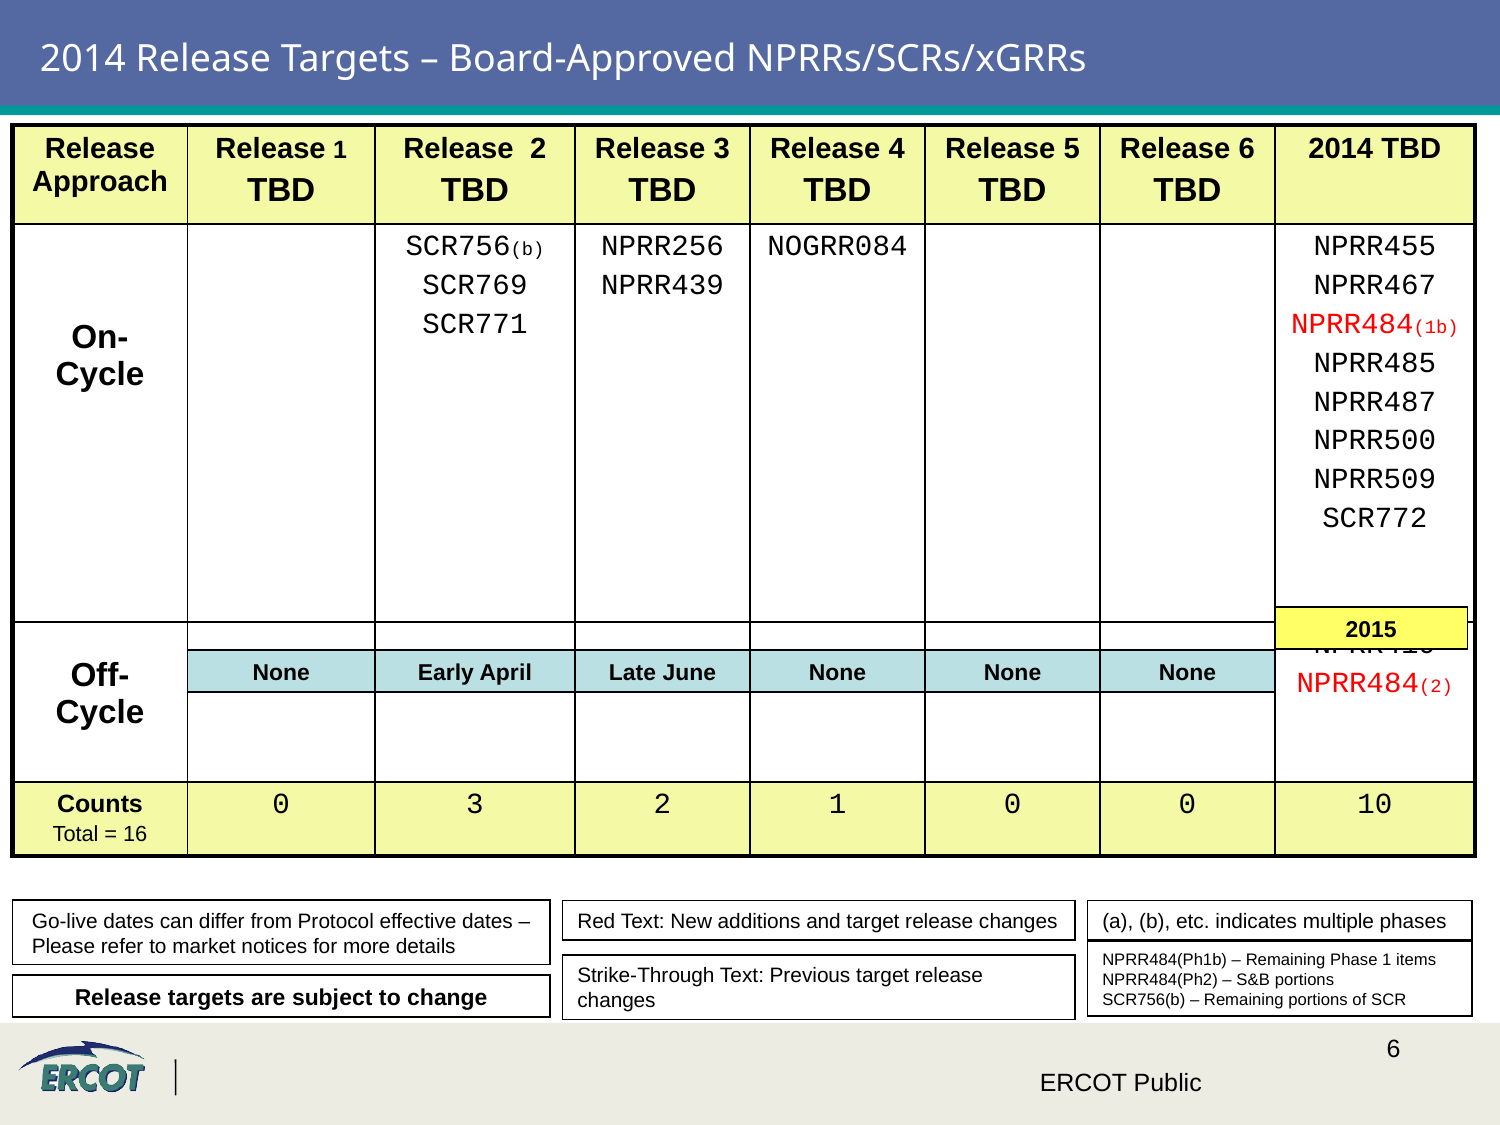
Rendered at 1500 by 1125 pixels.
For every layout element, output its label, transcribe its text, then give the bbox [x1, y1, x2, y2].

table_header Release 6 TBD [1101, 127, 1274, 223]
table_cell [188, 225, 374, 621]
text_box NPRR484(Ph1b) – Remaining Phase 1 items NPRR484(Ph2) – S&B portions SCR756(b) – Remaining portions of SCR [1087, 941, 1473, 1016]
table_cell 10 [1276, 783, 1473, 854]
table_cell [926, 623, 1099, 650]
table_cell [751, 623, 924, 650]
table_cell SCR756(b) SCR769 SCR771 [376, 225, 574, 621]
picture [10, 1031, 151, 1111]
text_box Red Text: New additions and target release changes [562, 900, 1075, 940]
text_box Late June [575, 650, 750, 693]
text_box Strike-Through Text: Previous target release changes [562, 954, 1075, 1020]
text_box Go-live dates can differ from Protocol effective dates – Please refer to market notices for more details [12, 899, 550, 965]
table_cell 3 [376, 783, 574, 854]
table_cell [1101, 693, 1274, 781]
table_cell 0 [188, 783, 374, 854]
table_cell On-Cycle [15, 225, 187, 621]
table_cell [188, 623, 374, 650]
table_cell [188, 693, 374, 781]
table_cell NPRR256 NPRR439 [576, 225, 749, 621]
table_cell [926, 225, 1099, 621]
text_box None [924, 650, 1100, 693]
table_header 2014 TBD [1276, 127, 1473, 223]
table_header Release 2 TBD [376, 127, 574, 223]
footer ERCOT Public [1025, 1059, 1438, 1125]
text_box Early April [375, 650, 575, 693]
table_cell [376, 693, 574, 781]
text_box None [187, 650, 375, 693]
table_header Release 3 TBD [576, 127, 749, 223]
table_cell 0 [926, 783, 1099, 854]
table_header Release Approach [15, 127, 187, 223]
text_box None [1100, 650, 1275, 693]
table_cell 2 [576, 783, 749, 854]
text_box 2015 [1275, 606, 1468, 650]
table_cell [1101, 225, 1274, 621]
title 2014 Release Targets – Board-Approved NPRRs/SCRs/xGRRs [24, 0, 1350, 113]
table_cell 1 [751, 783, 924, 854]
text_box (a), (b), etc. indicates multiple phases [1087, 900, 1473, 940]
table_cell NPRR455 NPRR467 NPRR484(1b) NPRR485 NPRR487 NPRR500 NPRR509 SCR772 [1276, 225, 1473, 621]
table_cell [576, 693, 749, 781]
table_cell NPRR419 NPRR484(2) [1276, 623, 1473, 781]
table_cell [1101, 623, 1274, 650]
table_cell 0 [1101, 783, 1274, 854]
table_cell [576, 623, 749, 650]
table_header Release 5 TBD [926, 127, 1099, 223]
table_cell NOGRR084 [751, 225, 924, 621]
table_header Release 1 TBD [188, 127, 374, 223]
text_box None [750, 650, 924, 693]
table_cell [926, 693, 1099, 781]
table_cell Off-Cycle [15, 623, 187, 781]
table_cell [376, 623, 574, 650]
text_box Release targets are subject to change [12, 975, 550, 1018]
table_cell [751, 693, 924, 781]
table_cell Counts Total = 16 [15, 783, 187, 854]
table_header Release 4 TBD [751, 127, 924, 223]
